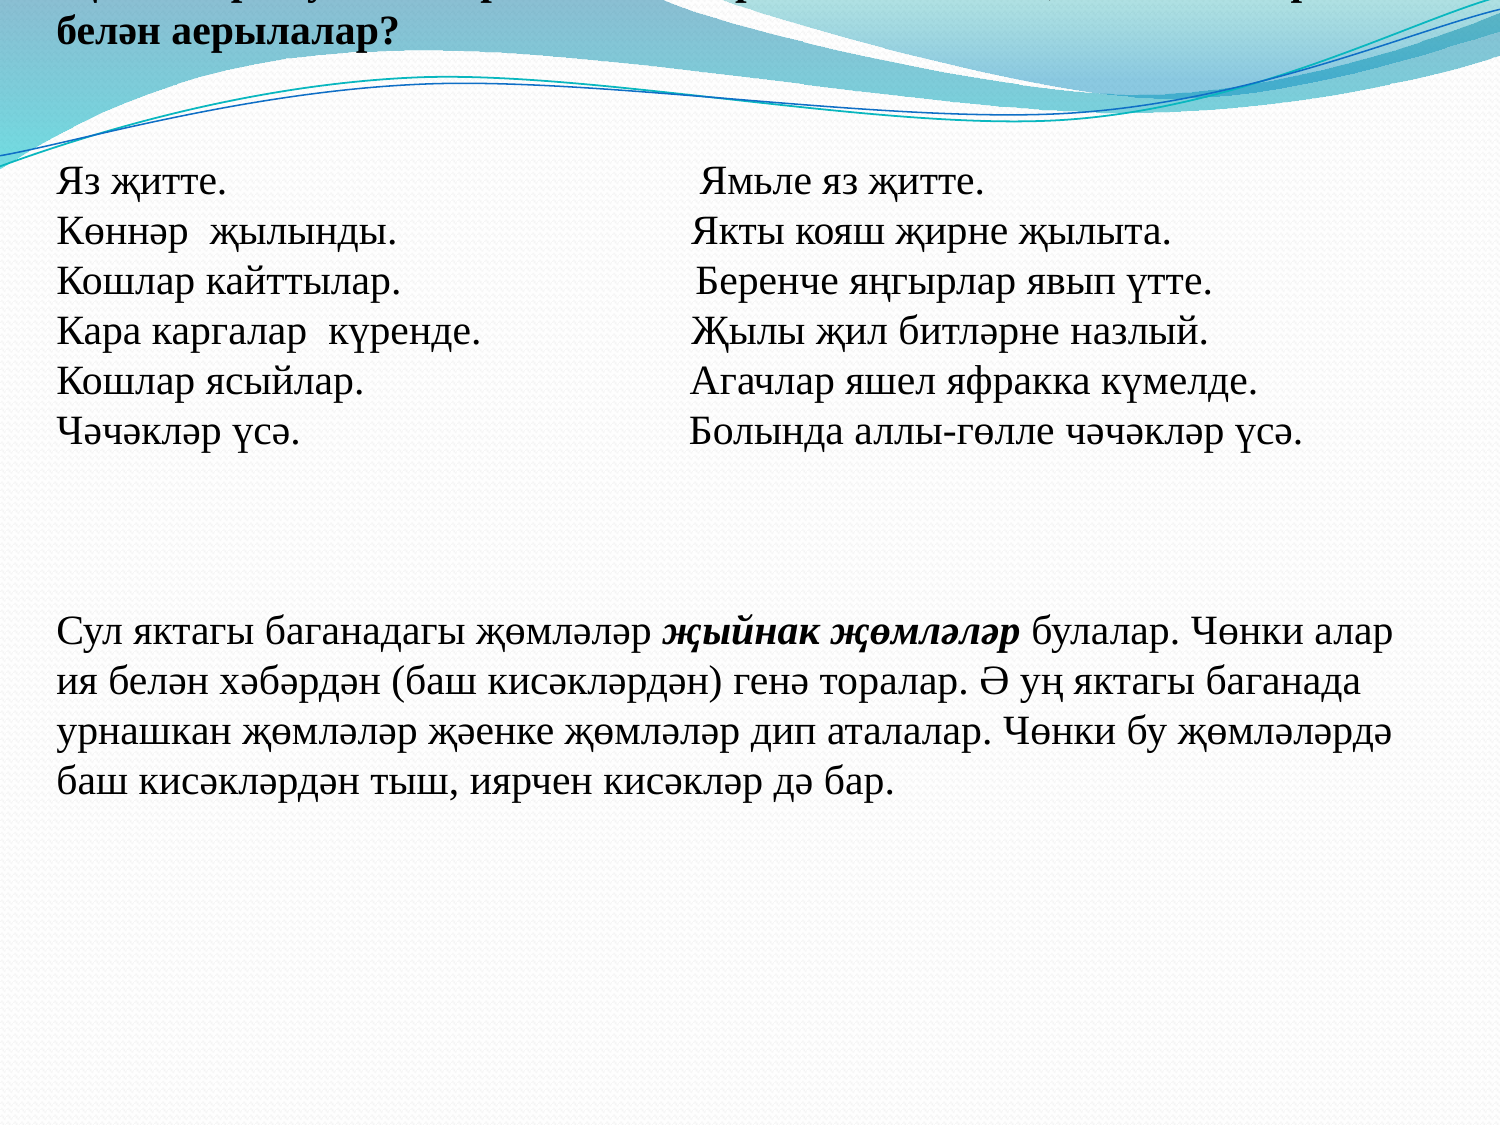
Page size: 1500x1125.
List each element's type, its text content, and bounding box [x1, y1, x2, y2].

text_box Җөмләләрне укы. Алар кайсы яклары белән охшаш, кайсы яклары белән аерылалар? Яз җитте. Ямьле яз җитте. Көннәр җылынды. Якты кояш җирне җылыта. Кошлар кайттылар. Беренче яңгырлар явып үтте. Кара каргалар күренде. Җылы җил битләрне назлый. Кошлар ясыйлар. Агачлар яшел яфракка күмелде. Чәчәкләр үсә. Болында аллы-гөлле чәчәкләр үсә. Сул яктагы баганадагы җөмләләр җыйнак җөмләләр булалар. Чөнки алар ия белән хәбәрдән (баш кисәкләрдән) генә торалар. Ә уң яктагы баганада урнашкан җөмләләр җәенке җөмләләр дип аталалар. Чөнки бу җөмләләрдә баш кисәкләрдән тыш, иярчен кисәкләр дә бар. [41, 0, 1459, 837]
